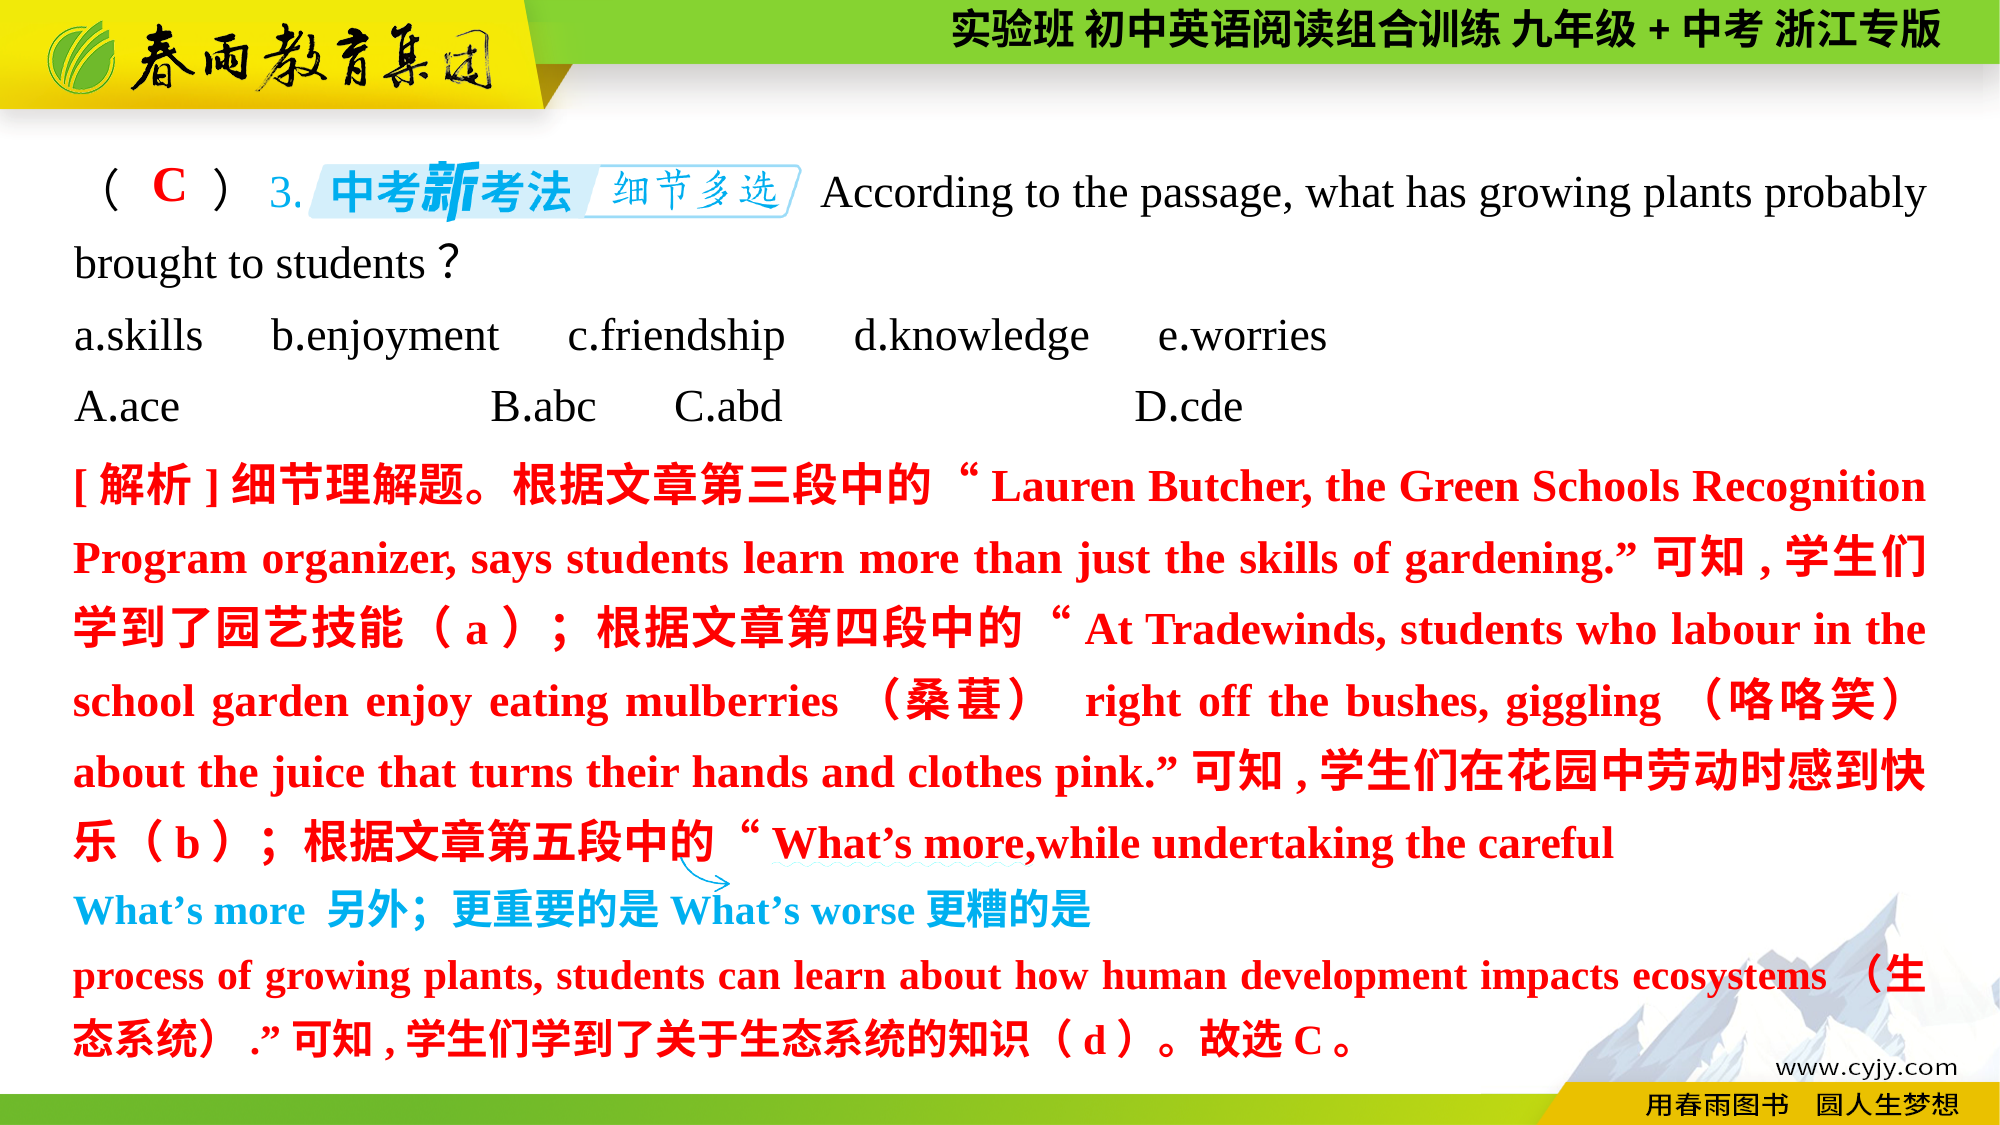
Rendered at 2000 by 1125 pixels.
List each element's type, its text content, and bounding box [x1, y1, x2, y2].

text_box [解析]细节理解题。根据文章第三段中的“Lauren Butcher, the Green Schools Recognition Program organizer, says students learn more than just the skills of gardening.”可知,学生们学到了园艺技能（a）；根据文章第四段中的“At Tradewinds, students who labour in the school garden enjoy eating mulberries（桑葚） right off the bushes, giggling（咯咯笑） about the juice that turns their hands and clothes pink.”可知,学生们在花园中劳动时感到快乐（b）；根据文章第五段中的“What’s more,while undertaking the careful What’s more 另外；更重要的是What’s worse更糟的是 process of growing plants, students can learn about how human development impacts ecosystems（生态系统）.”可知,学生们学到了关于生态系统的知识（d）。故选C。 [57, 431, 1942, 1071]
picture [0, 0, 2000, 1125]
text_box C [137, 143, 203, 219]
list （ ）3. According to the passage, what has growing plants probably brought to students？ a.skills b.enjoyment c.friendship d.knowledge e.worries A.ace B.abc C.abd D.cde [59, 137, 1944, 442]
